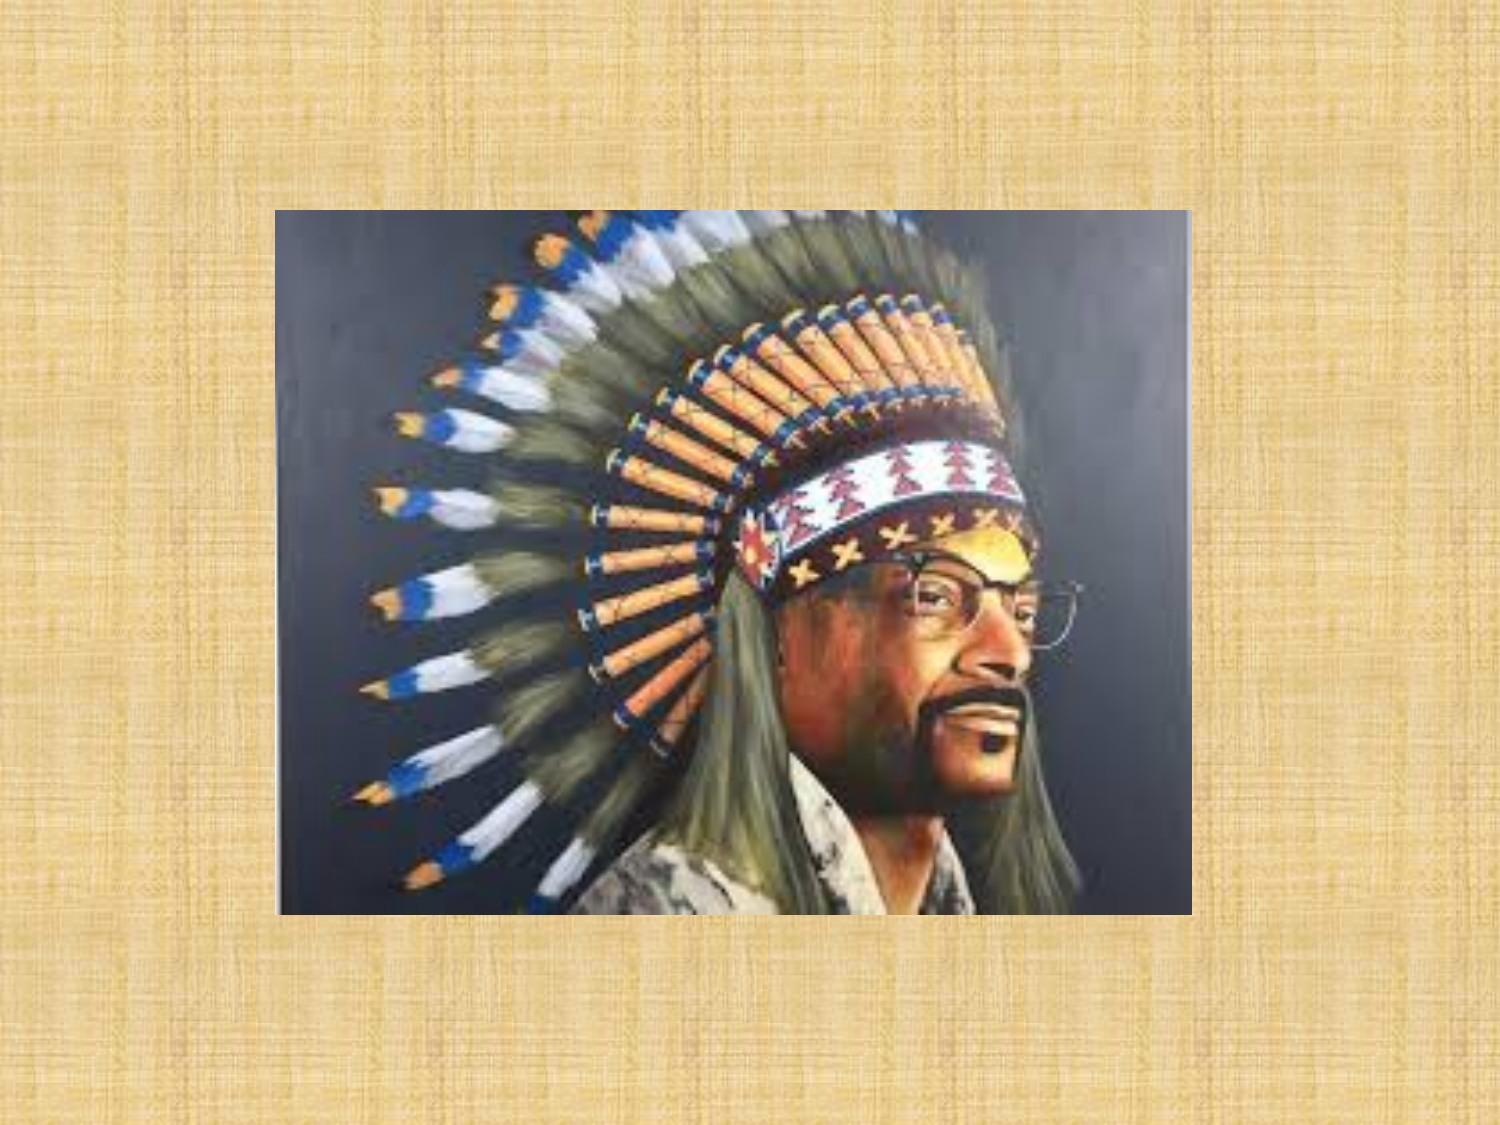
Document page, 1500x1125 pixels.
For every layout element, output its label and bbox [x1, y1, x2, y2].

list [75, 262, 1425, 1005]
picture [0, 0, 1500, 1125]
